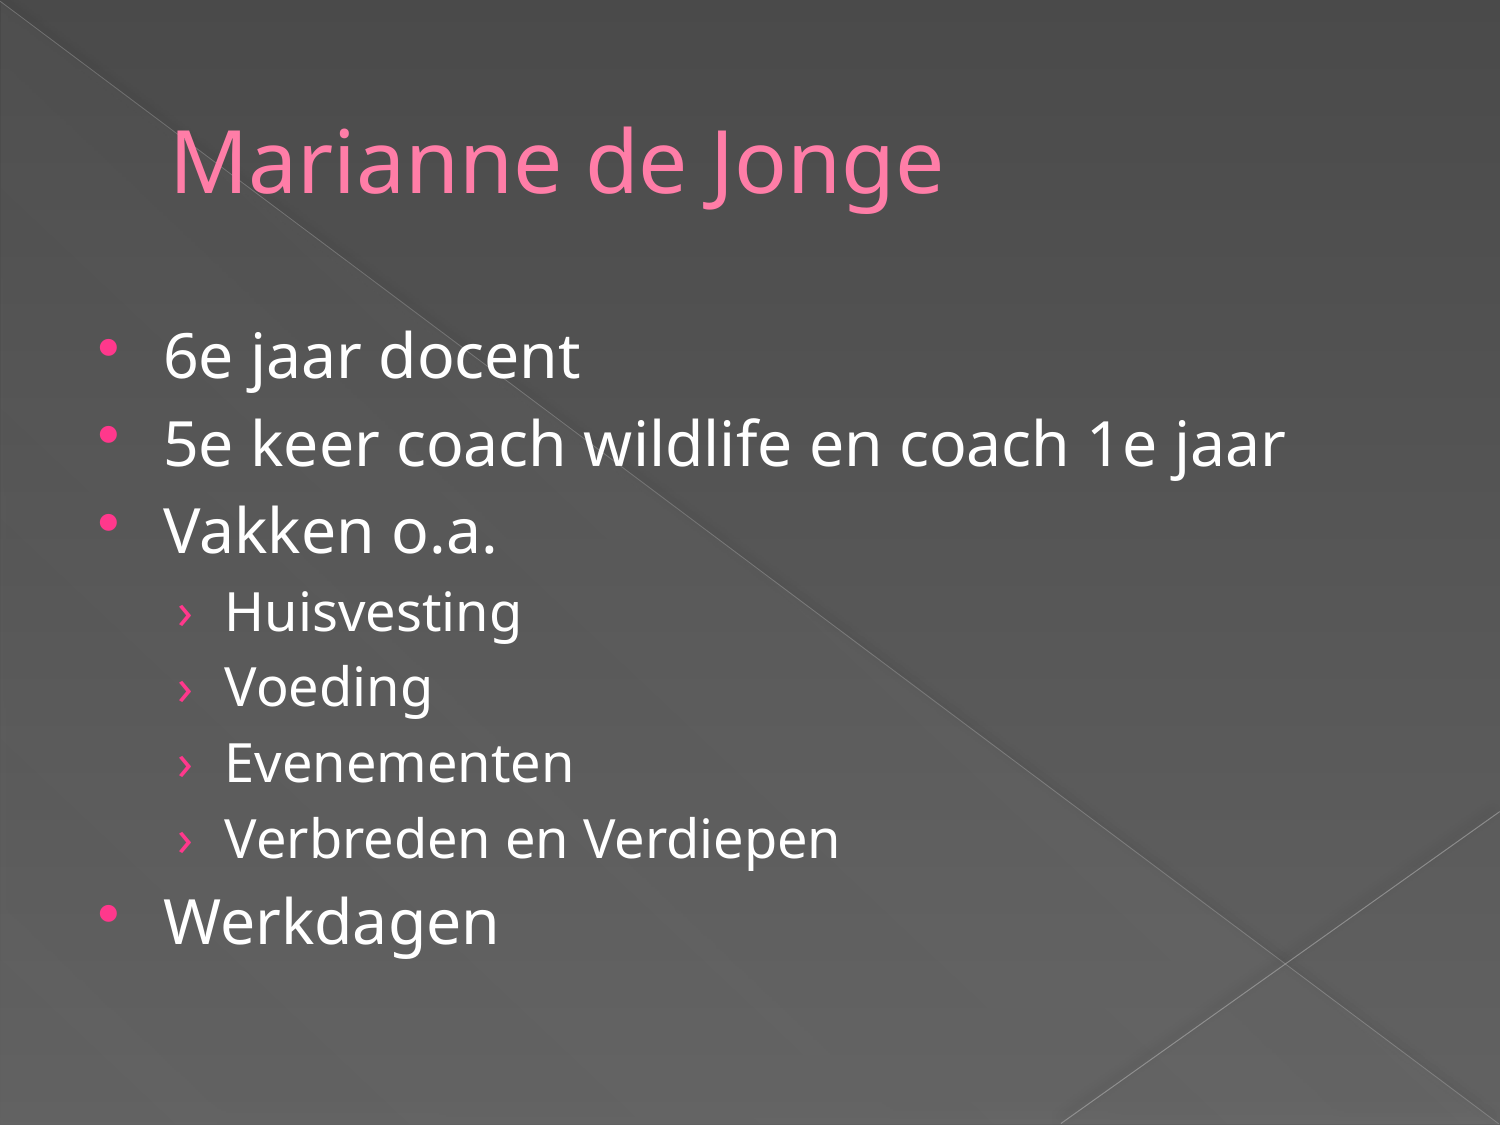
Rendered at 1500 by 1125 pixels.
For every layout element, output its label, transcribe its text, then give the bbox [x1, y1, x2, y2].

list 6e jaar docent 5e keer coach wildlife en coach 1e jaar Vakken o.a. Huisvesting Voeding Evenementen Verbreden en Verdiepen Werkdagen [75, 308, 1425, 1059]
title Marianne de Jonge [75, 43, 1425, 274]
